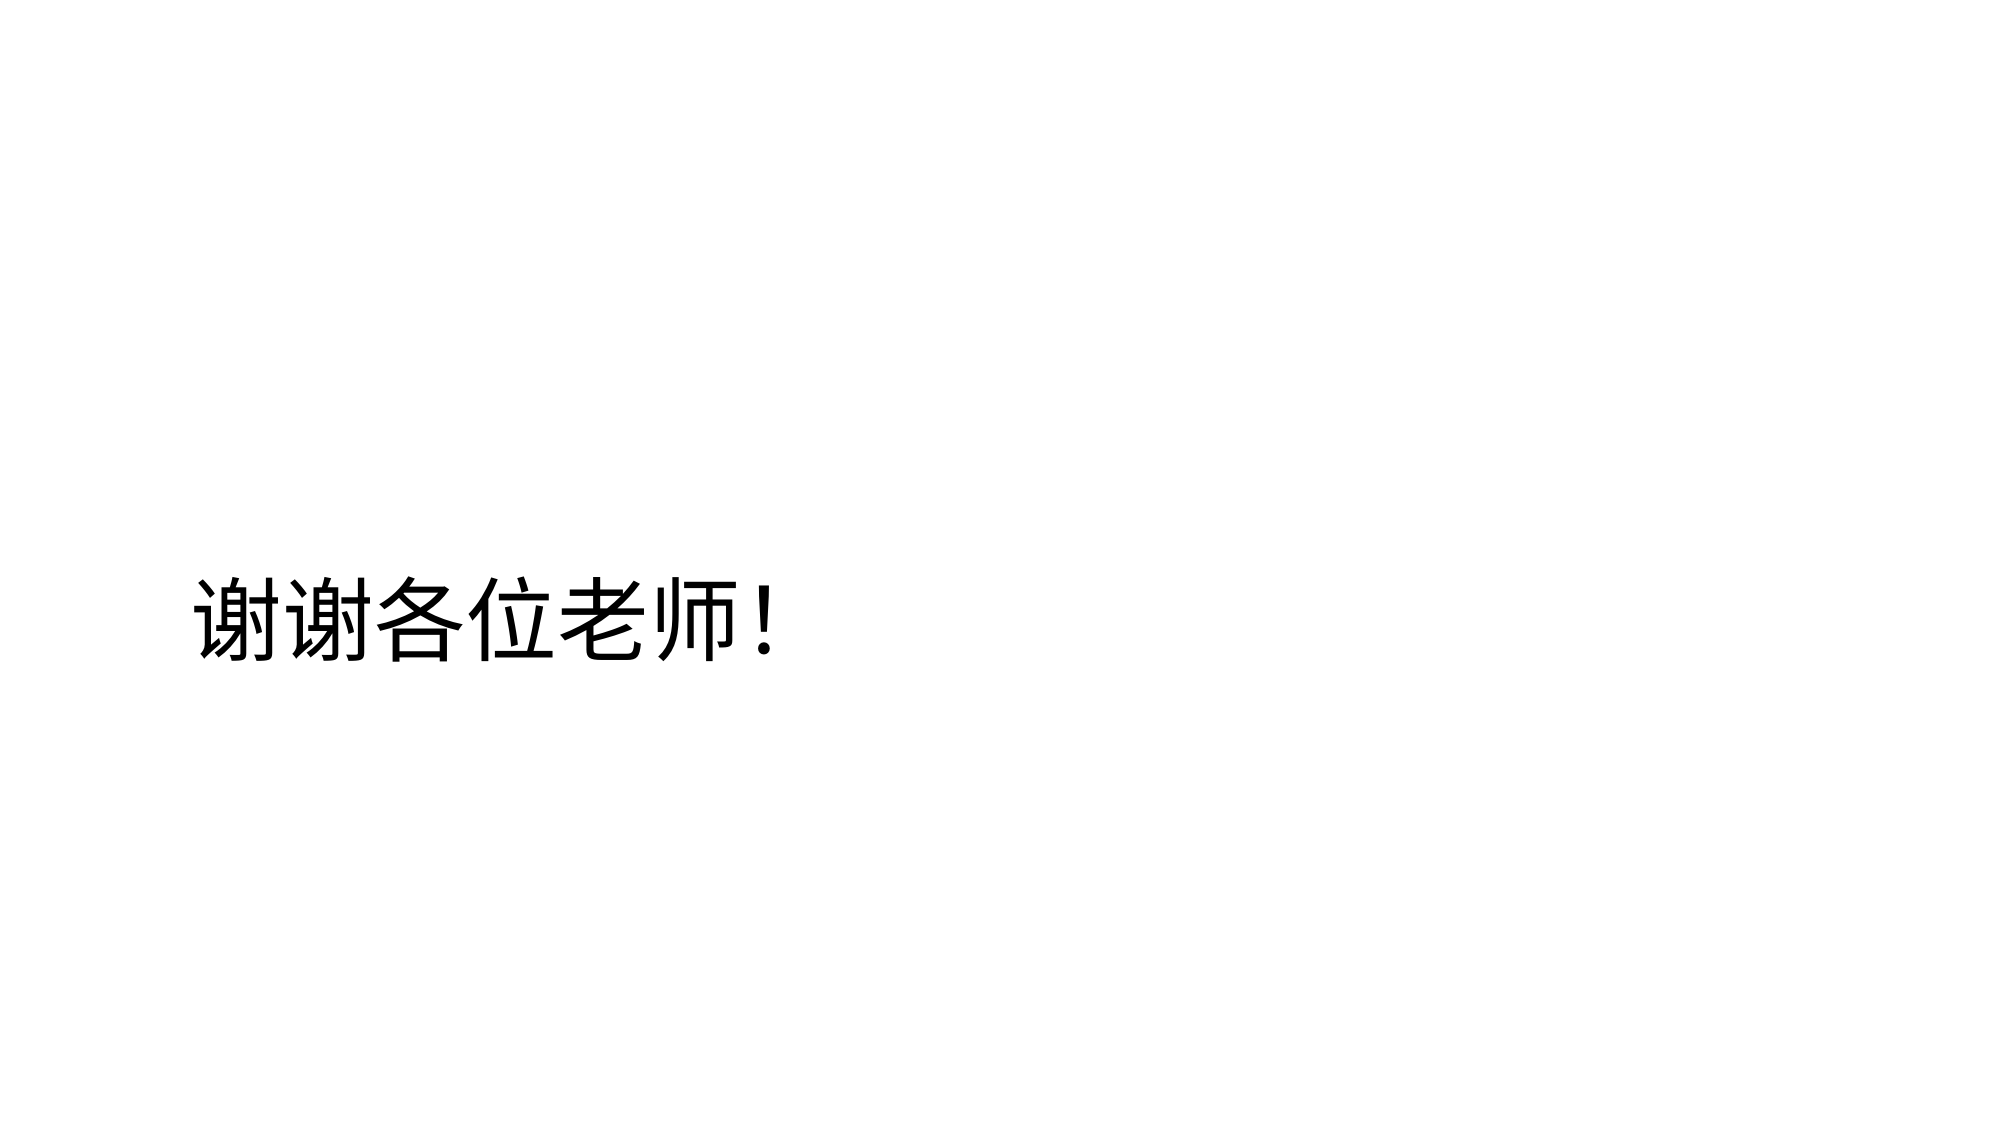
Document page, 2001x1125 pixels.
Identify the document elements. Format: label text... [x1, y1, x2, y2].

title 谢谢各位老师！ [175, 516, 1901, 734]
